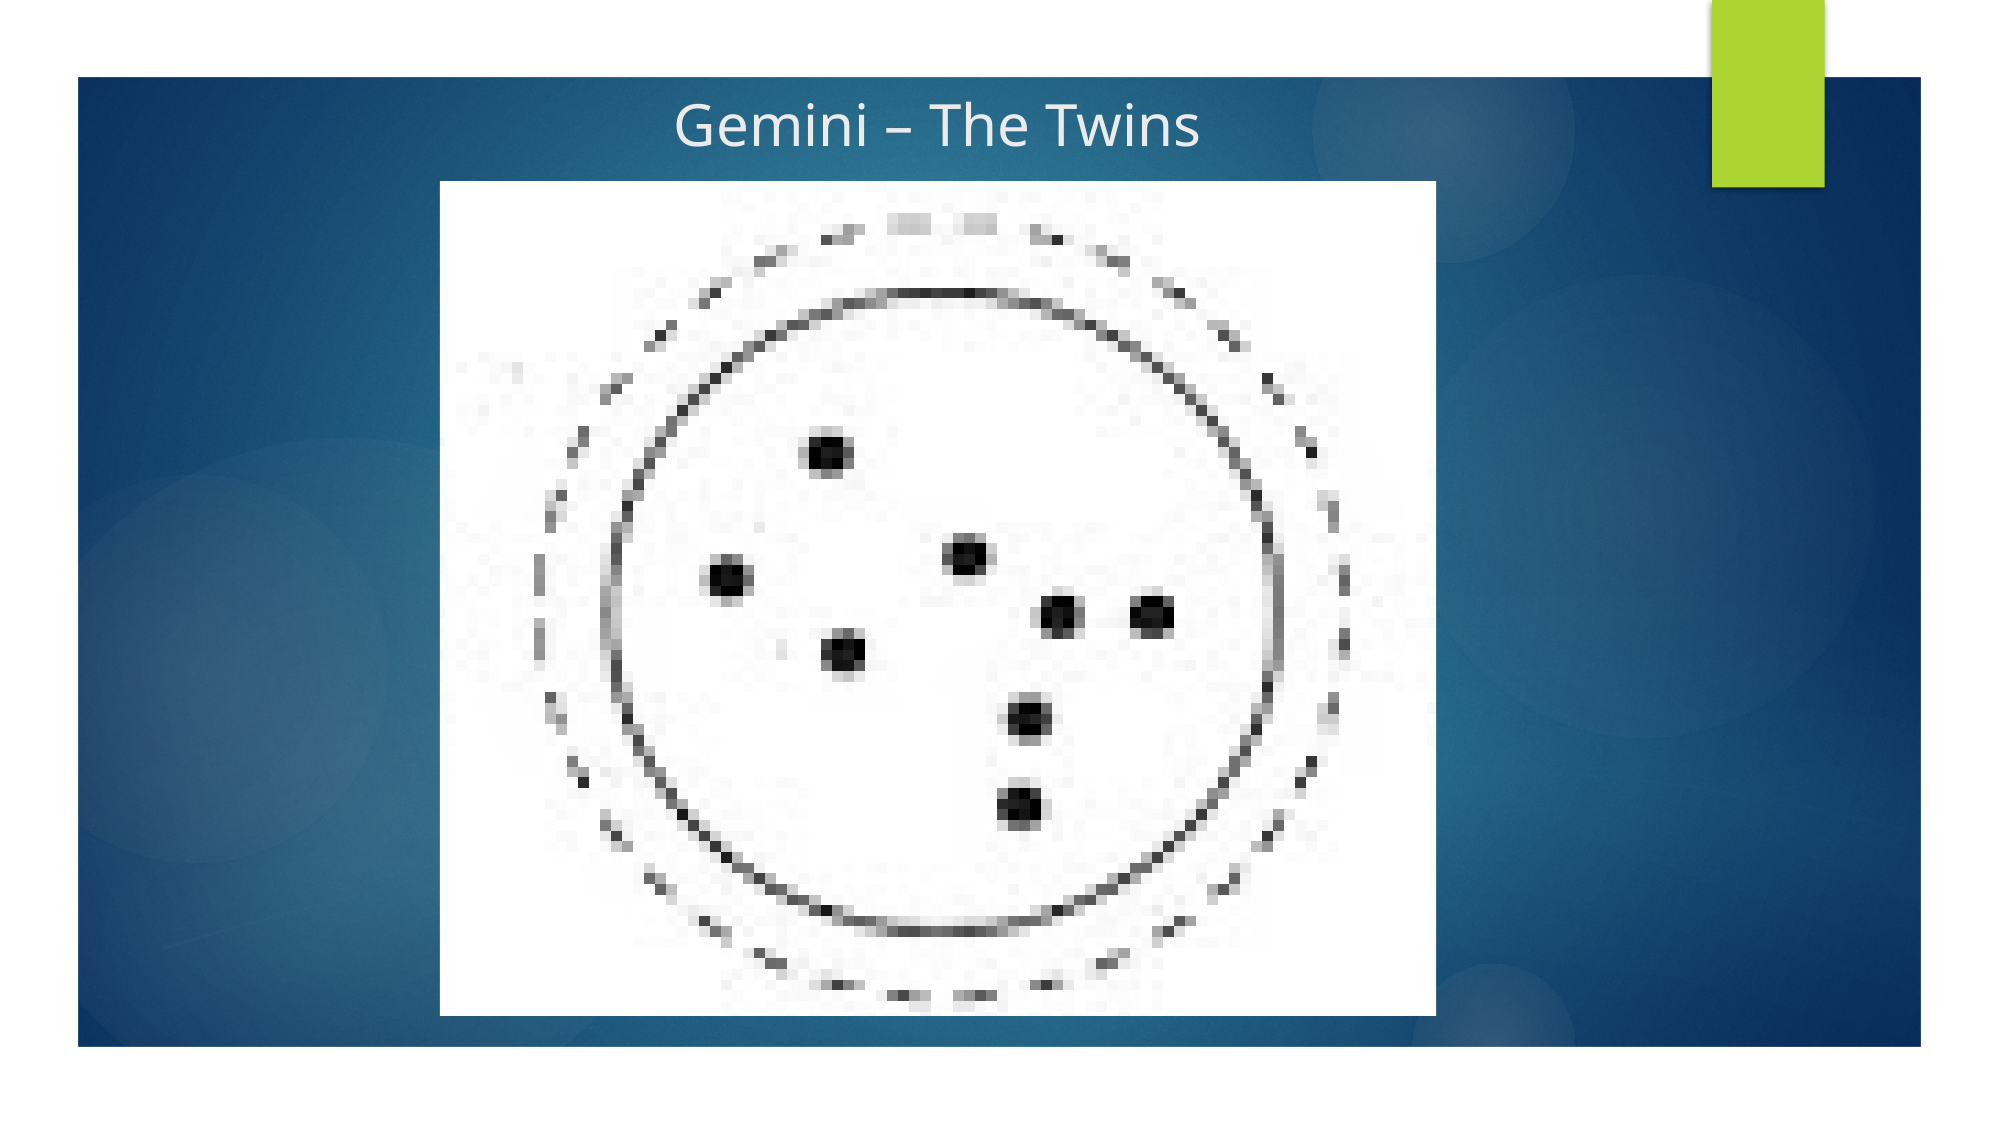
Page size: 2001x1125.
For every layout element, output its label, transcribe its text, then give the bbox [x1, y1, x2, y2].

picture [439, 181, 1437, 1017]
title Gemini – The Twins [214, 2, 1662, 166]
